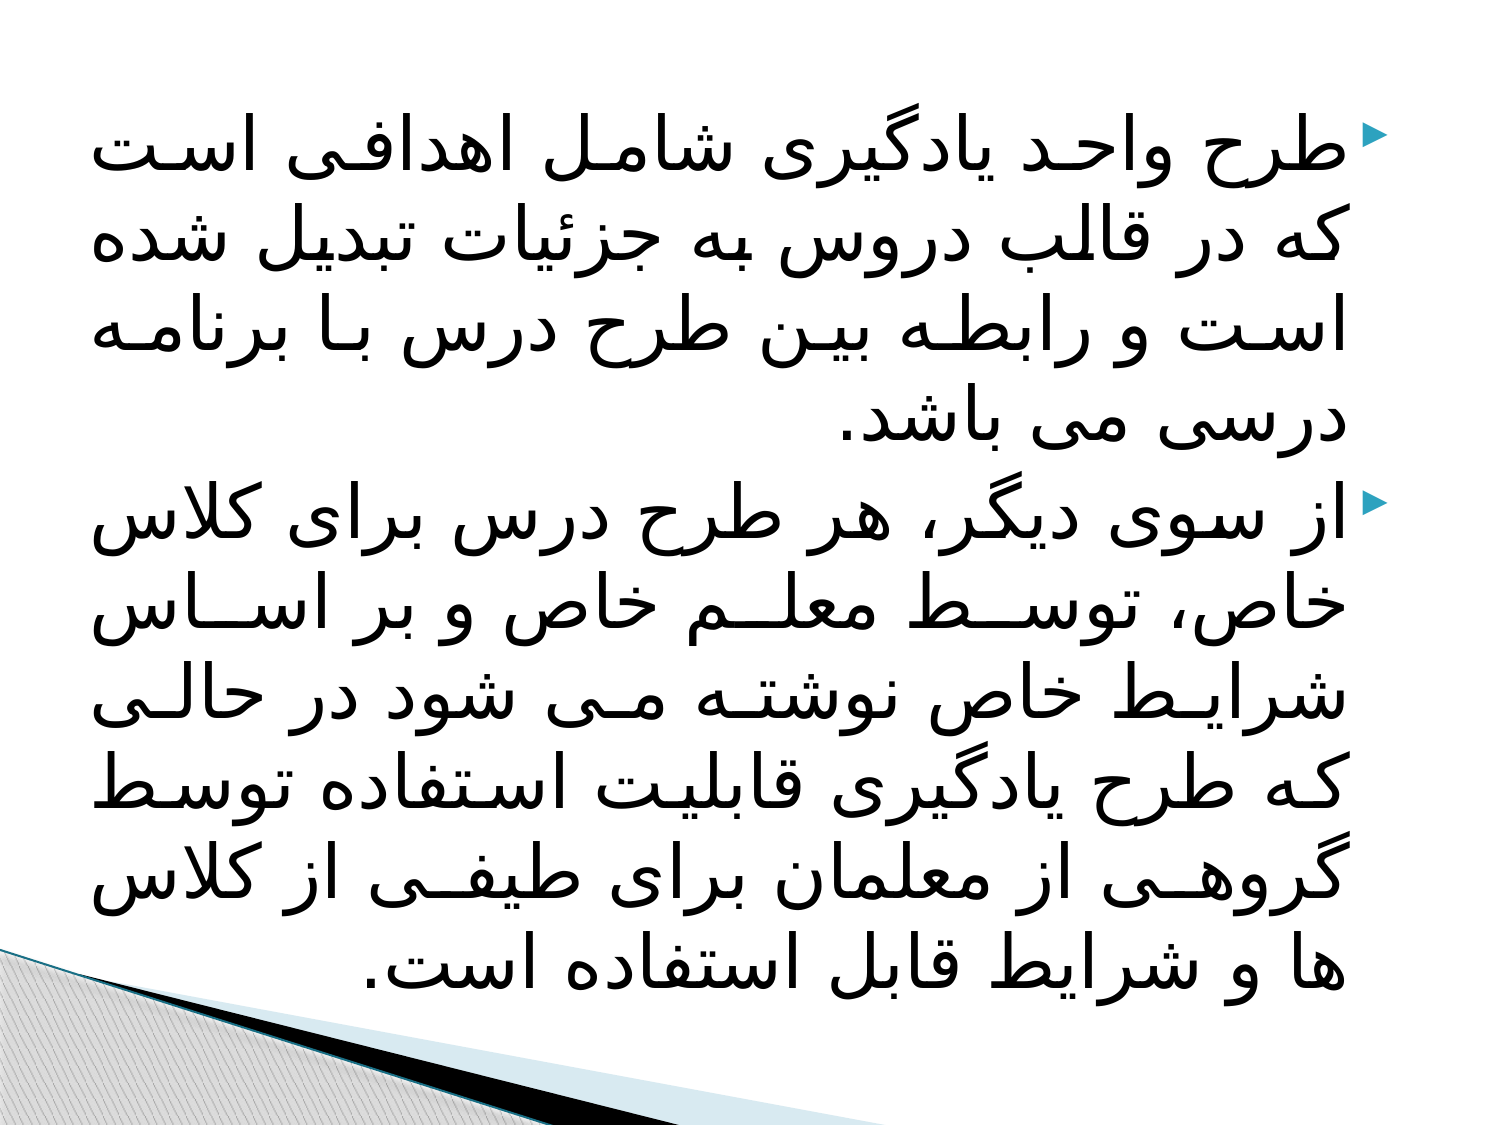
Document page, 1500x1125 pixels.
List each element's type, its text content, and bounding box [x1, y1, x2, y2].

list طرح واحد یادگیری شامل اهدافی است که در قالب دروس به جزئیات تبدیل شده است و رابطه بین طرح درس با برنامه درسی می باشد. از سوی دیگر، هر طرح درس برای کلاس خاص، توسط معلم خاص و بر اساس شرایط خاص نوشته می شود در حالی که طرح یادگیری قابلیت استفاده توسط گروهی از معلمان برای طیفی از کلاس ها و شرایط قابل استفاده است. [75, 87, 1425, 986]
